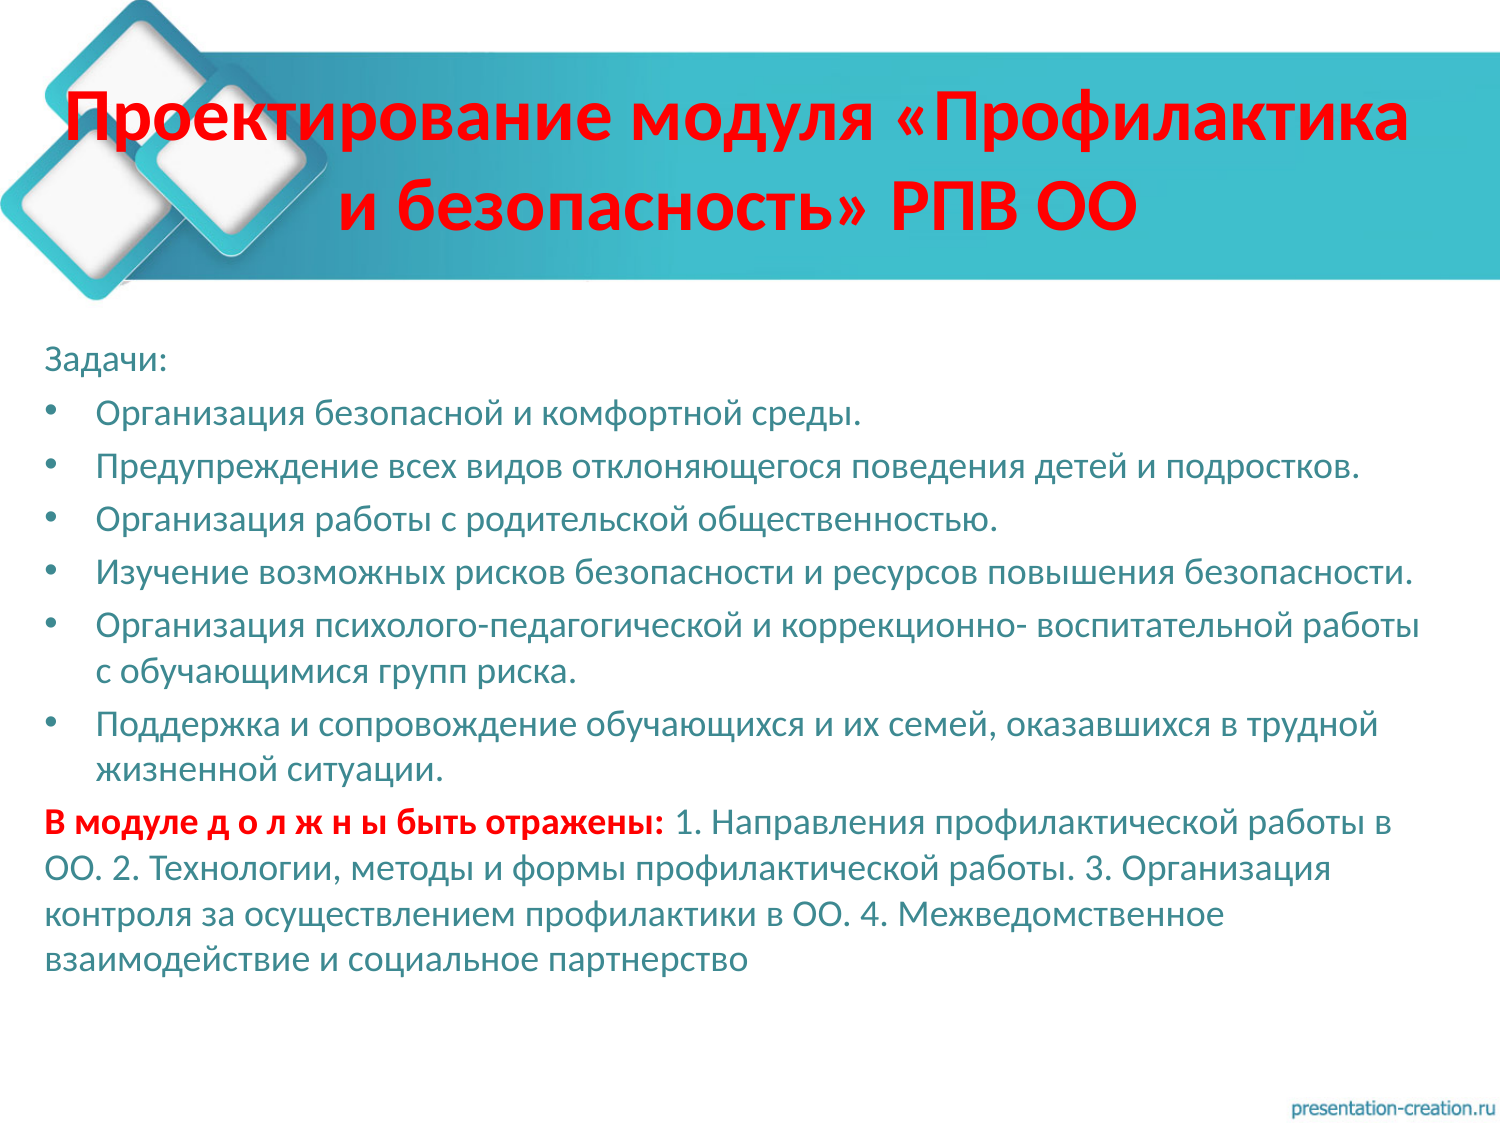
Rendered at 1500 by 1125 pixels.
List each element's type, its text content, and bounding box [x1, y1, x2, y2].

list Задачи: Организация безопасной и комфортной среды. Предупреждение всех видов отклоняющегося поведения детей и подростков. Организация работы с родительской общественностью. Изучение возможных рисков безопасности и ресурсов повышения безопасности. Организация психолого-педагогической и коррекционно- воспитательной работы с обучающимися групп риска. Поддержка и сопровождение обучающихся и их семей, оказавшихся в трудной жизненной ситуации. В модуле д о л ж н ы быть отражены: 1. Направления профилактической работы в ОО. 2. Технологии, методы и формы профилактической работы. 3. Организация контроля за осуществлением профилактики в ОО. 4. Межведомственное взаимодействие и социальное партнерство [29, 326, 1459, 1035]
picture [0, 0, 1500, 1125]
title Проектирование модуля «Профилактика и безопасность» РПВ ОО [29, 43, 1447, 268]
